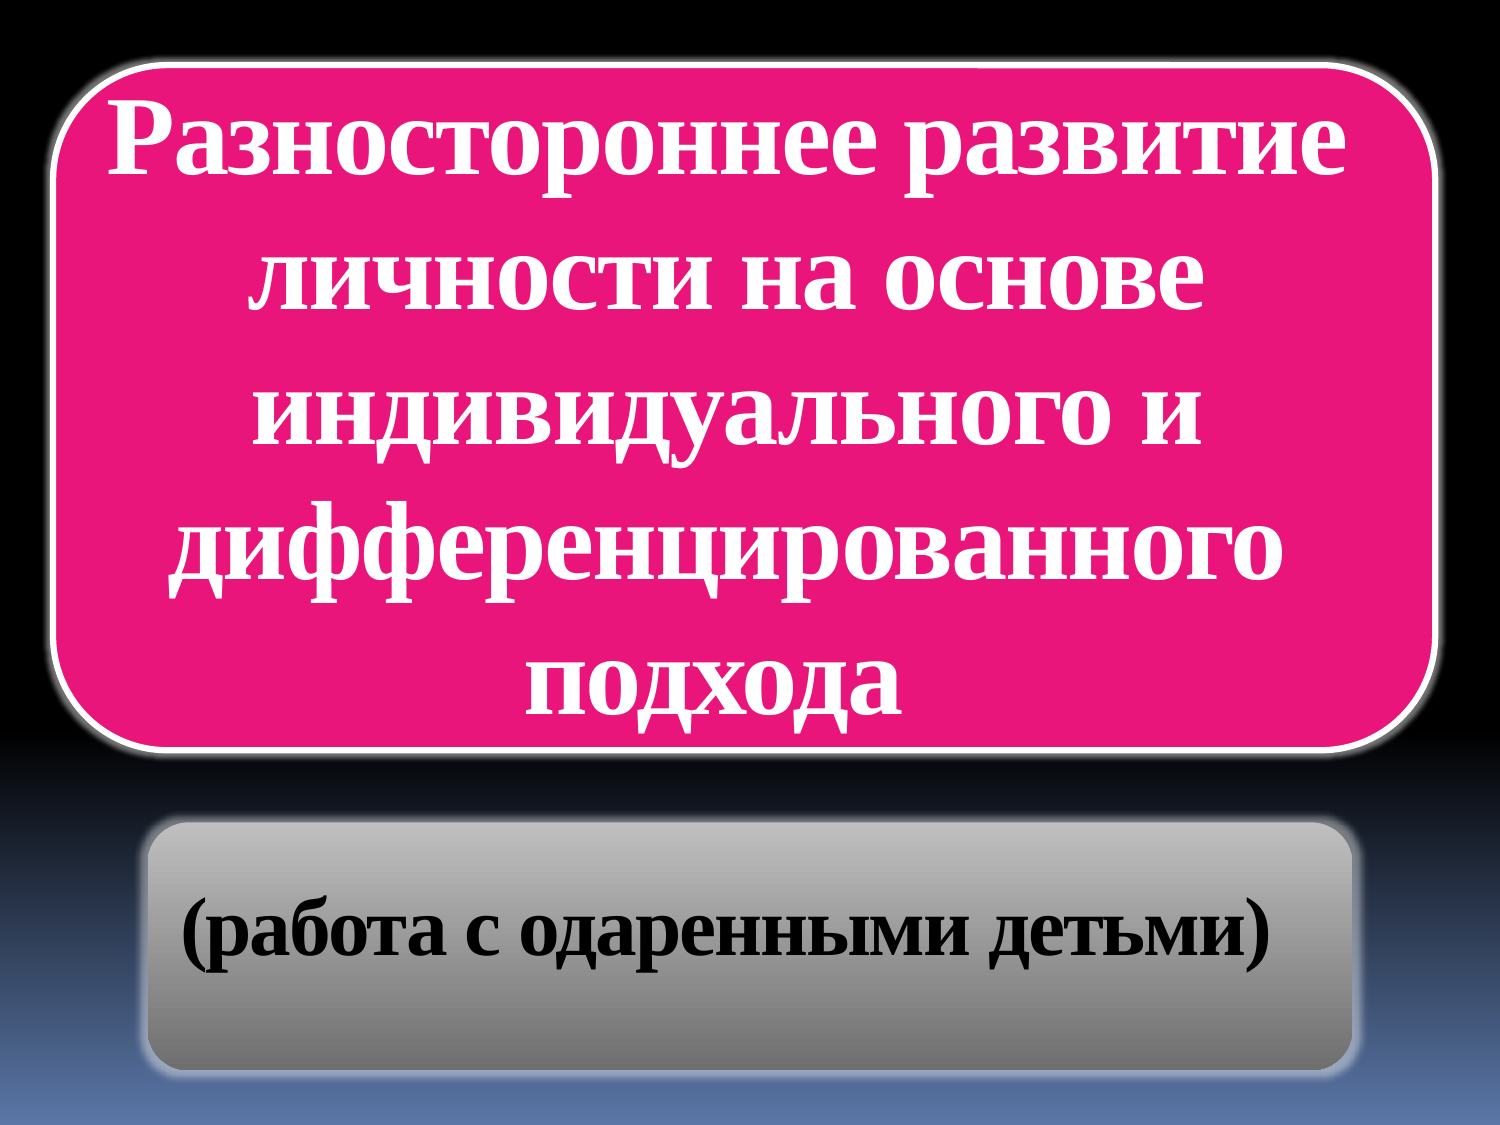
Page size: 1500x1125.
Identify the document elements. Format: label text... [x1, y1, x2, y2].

title Разностороннее развитие личности на основе индивидуального и дифференцированного подхода (работа с одаренными детьми) [0, 54, 1453, 1094]
